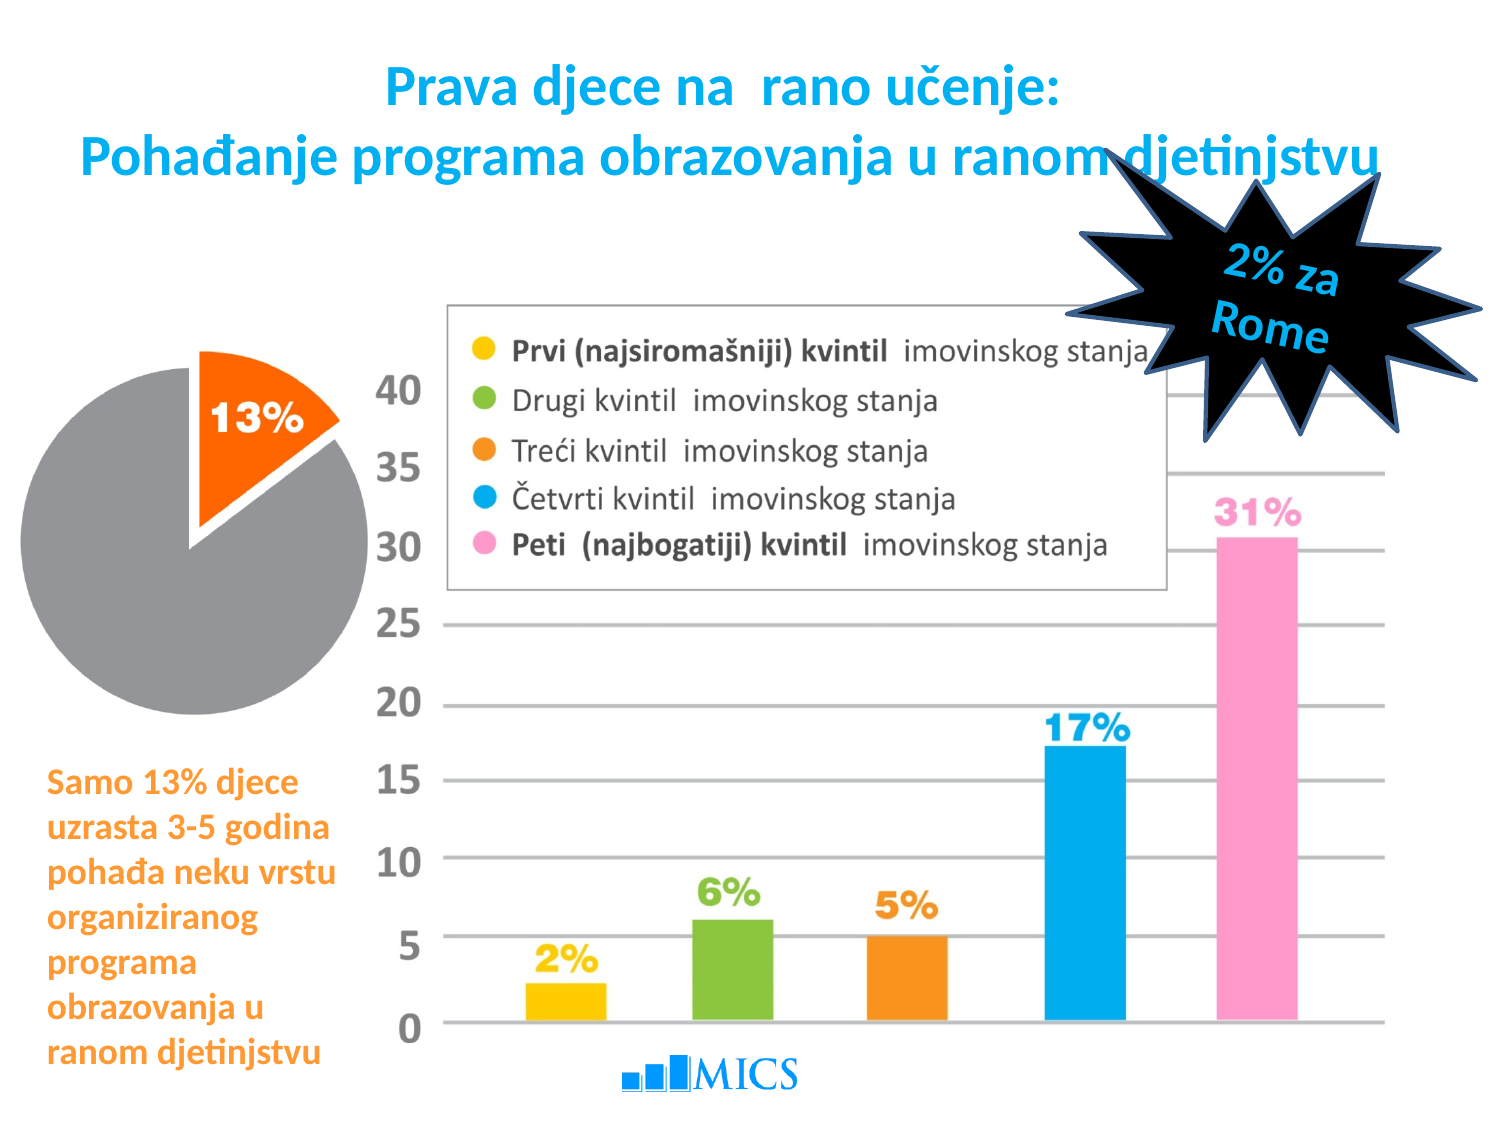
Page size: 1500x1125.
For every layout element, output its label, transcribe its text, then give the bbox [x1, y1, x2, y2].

text_box Samo 13% djece uzrasta 3-5 godina pohađa neku vrstu organiziranog programa obrazovanja u ranom djetinjstvu [32, 749, 372, 1080]
picture [1223, 308, 1230, 316]
picture [374, 304, 1386, 1044]
picture [19, 351, 368, 716]
text_box 2% za Rome [1078, 147, 1484, 383]
picture [620, 1054, 798, 1092]
text_box 2% za Rome [1390, 362, 1400, 434]
title Prava djece na rano učenje: Pohađanje programa obrazovanja u ranom djetinjstvu [55, 23, 1406, 211]
